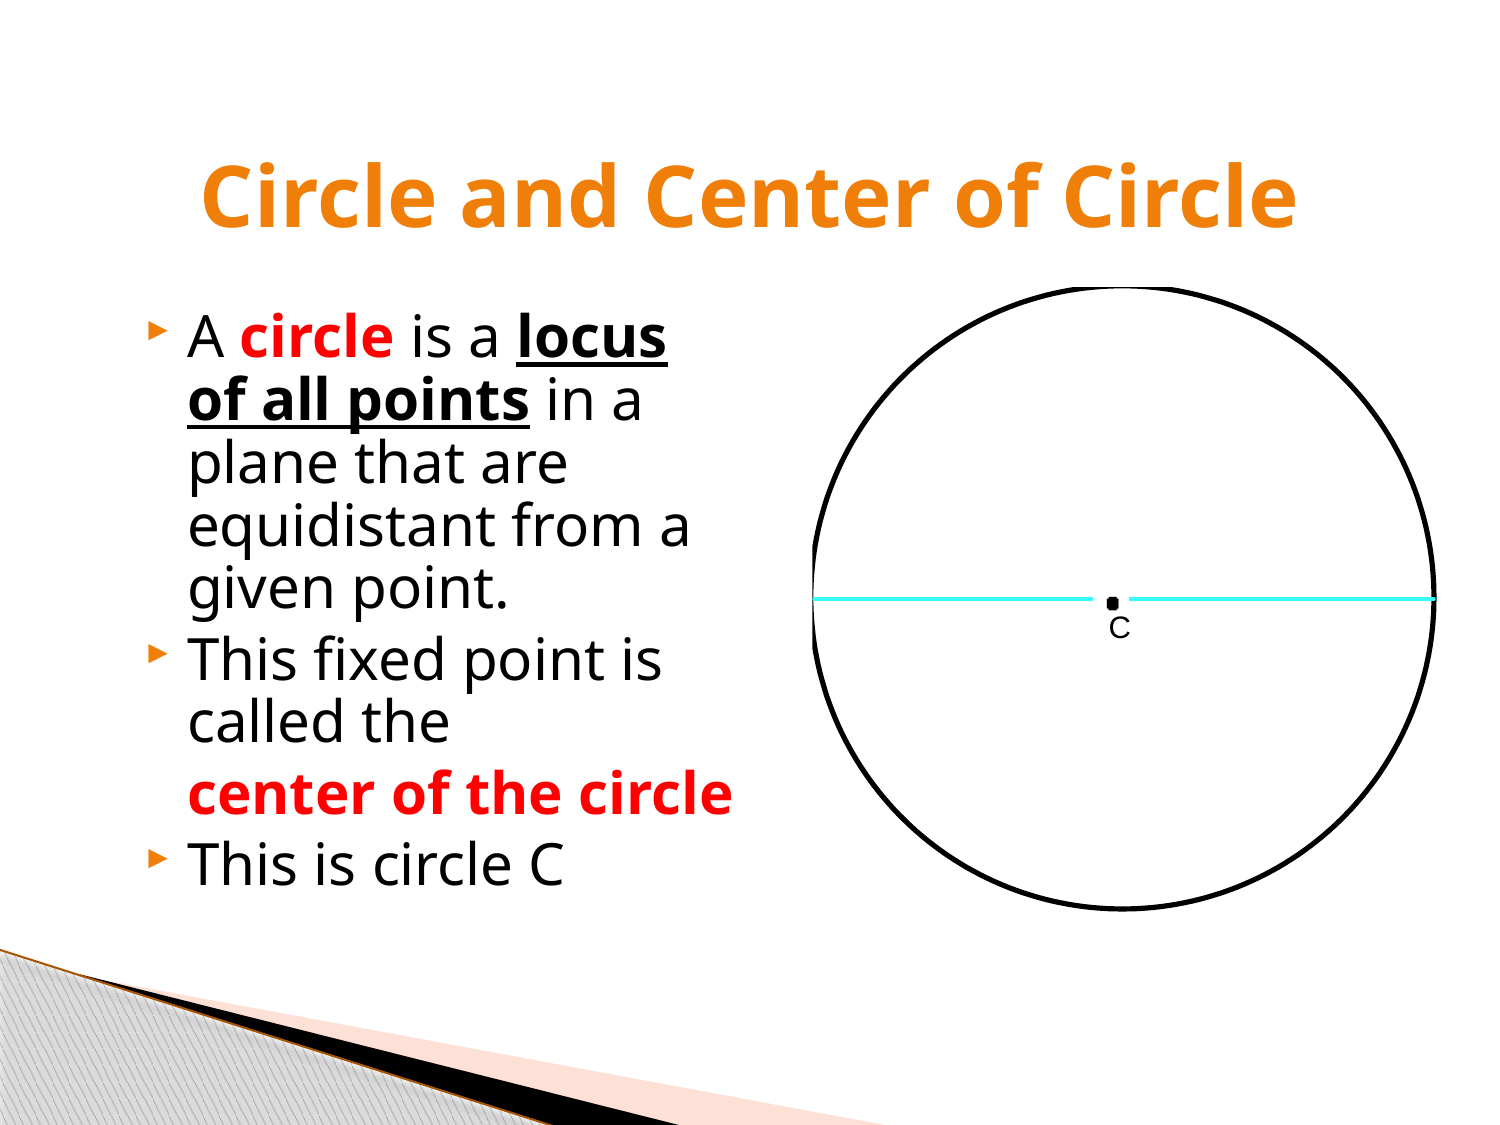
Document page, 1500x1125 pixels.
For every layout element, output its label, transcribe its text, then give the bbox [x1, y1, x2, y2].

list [812, 287, 1438, 913]
title Circle and Center of Circle [112, 99, 1388, 288]
list A circle is a locus of all points in a plane that are equidistant from a given point. This fixed point is called the center of the circle This is circle C [112, 299, 750, 1063]
